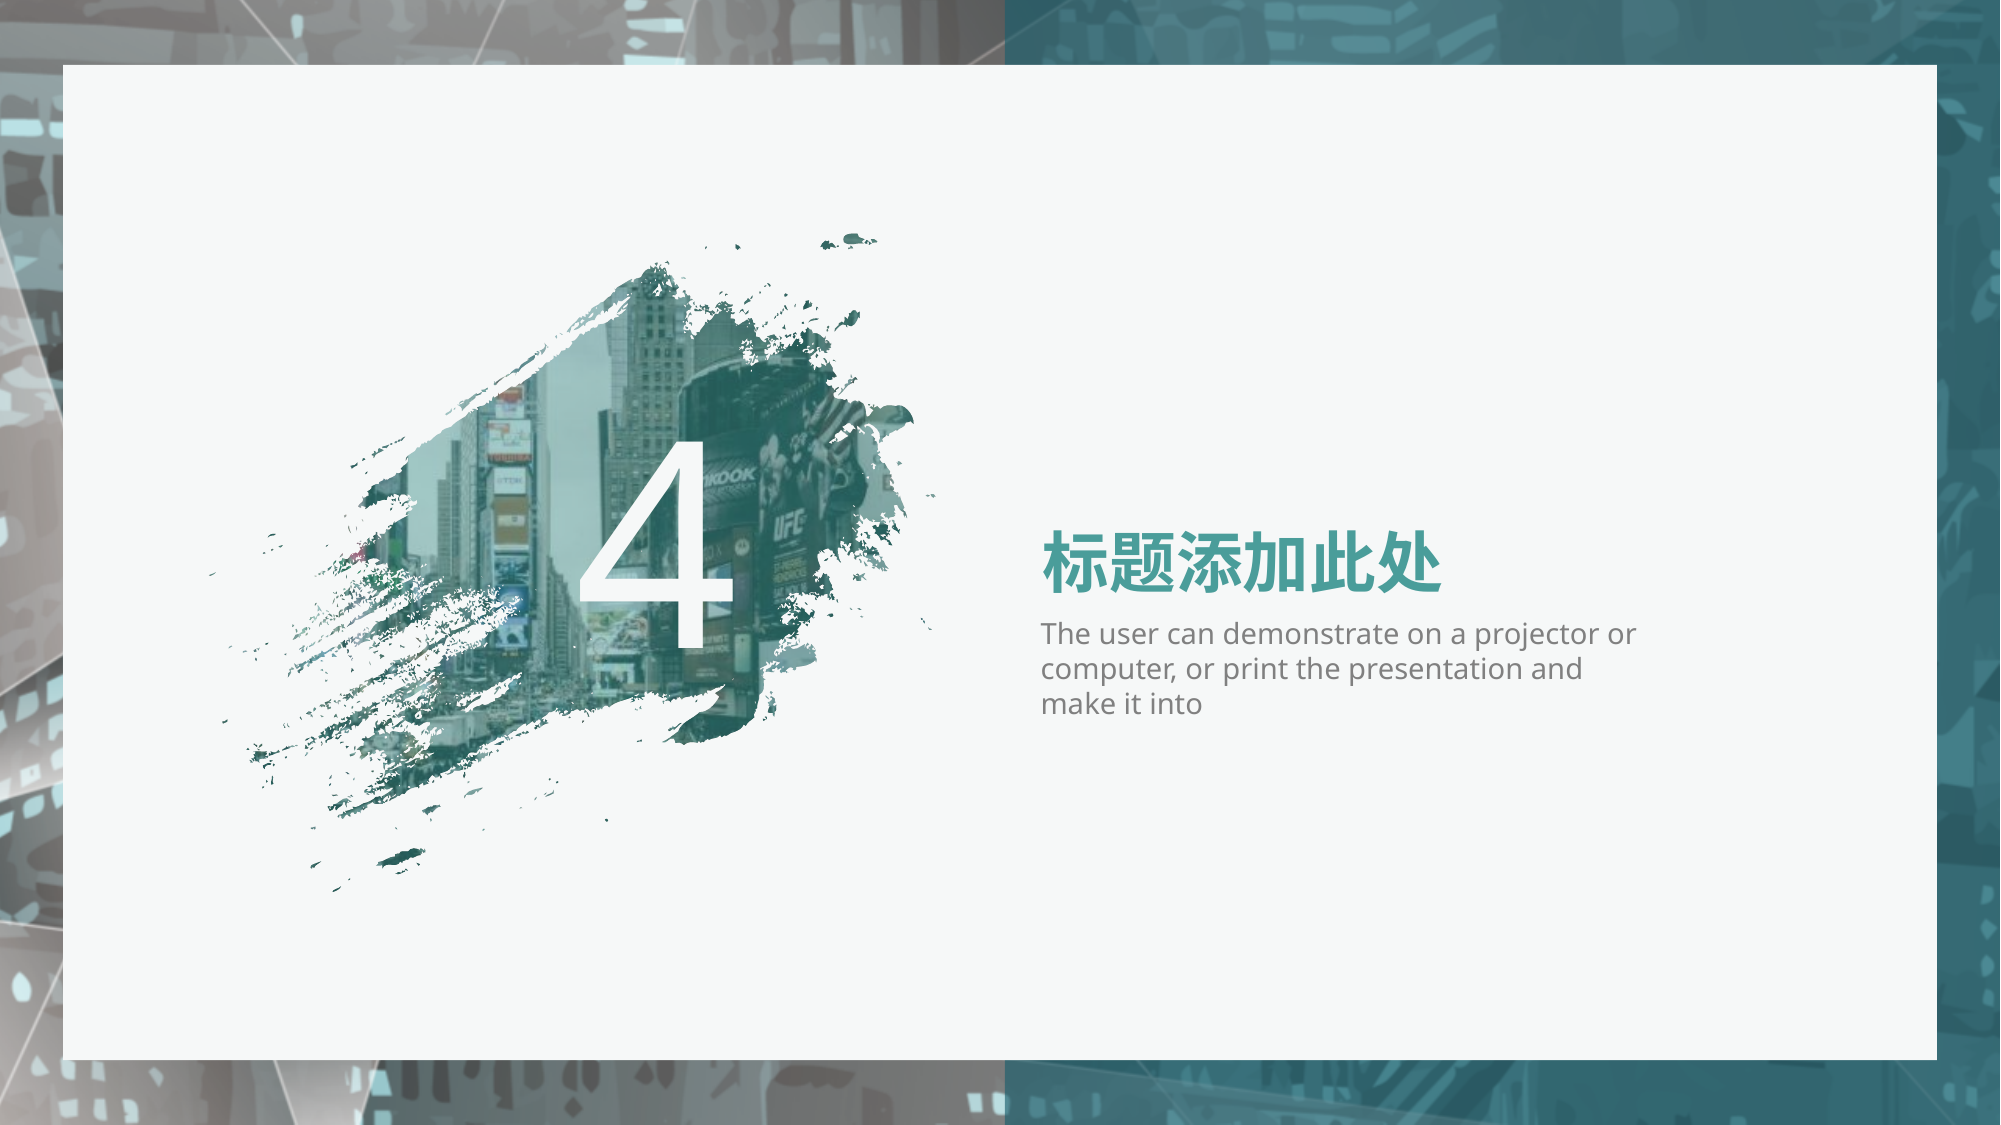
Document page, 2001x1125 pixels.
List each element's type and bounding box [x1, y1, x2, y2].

text_box [1025, 513, 1653, 695]
picture [208, 233, 936, 893]
picture [0, 0, 1004, 1125]
